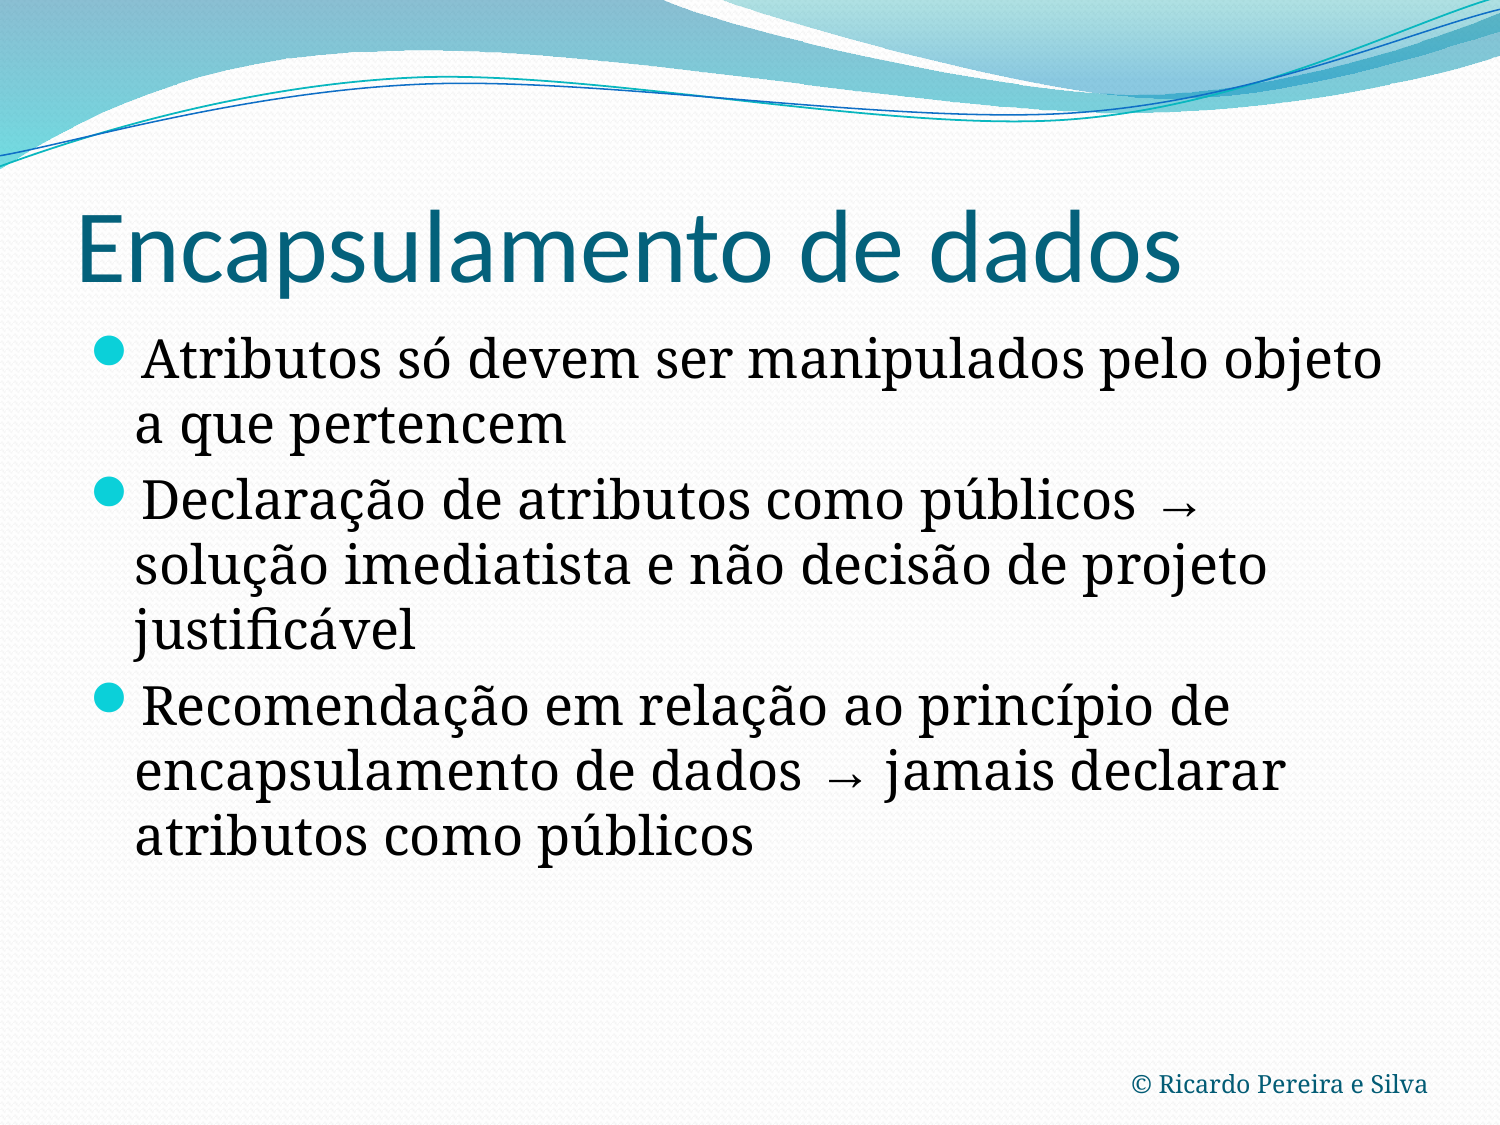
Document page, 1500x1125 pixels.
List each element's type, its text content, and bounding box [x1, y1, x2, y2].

list Atributos só devem ser manipulados pelo objeto a que pertencem Declaração de atributos como públicos → solução imediatista e não decisão de projeto justificável Recomendação em relação ao princípio de encapsulamento de dados → jamais declarar atributos como públicos [75, 317, 1425, 1038]
footer © Ricardo Pereira e Silva [1101, 1042, 1429, 1103]
title Encapsulamento de dados [75, 115, 1425, 303]
